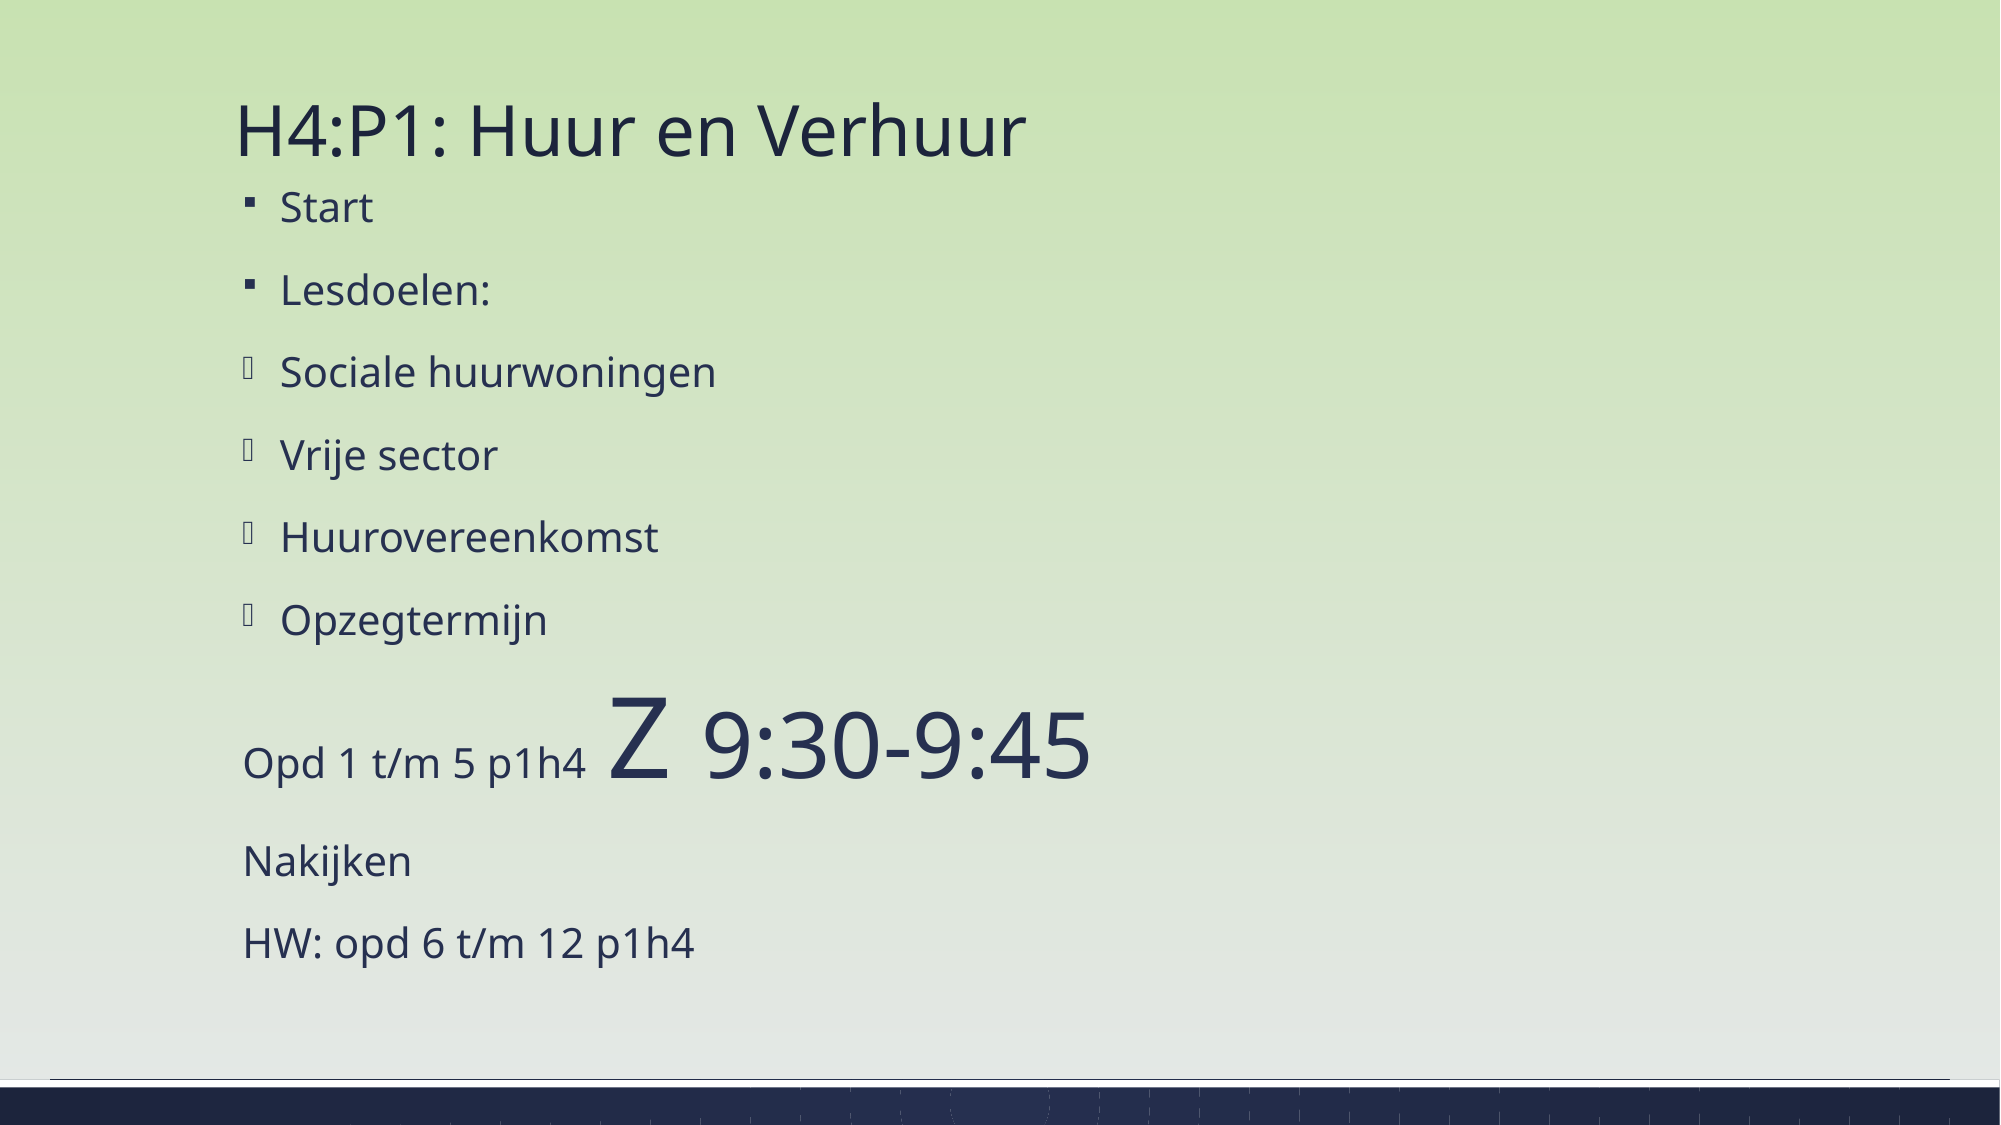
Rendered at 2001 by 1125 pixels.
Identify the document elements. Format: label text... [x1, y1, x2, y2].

title H4:P1: Huur en Verhuur [219, 76, 1780, 179]
list Start Lesdoelen: Sociale huurwoningen Vrije sector Huurovereenkomst Opzegtermijn Opd 1 t/m 5 p1h4 Z 9:30-9:45 Nakijken HW: opd 6 t/m 12 p1h4 [219, 179, 1780, 990]
